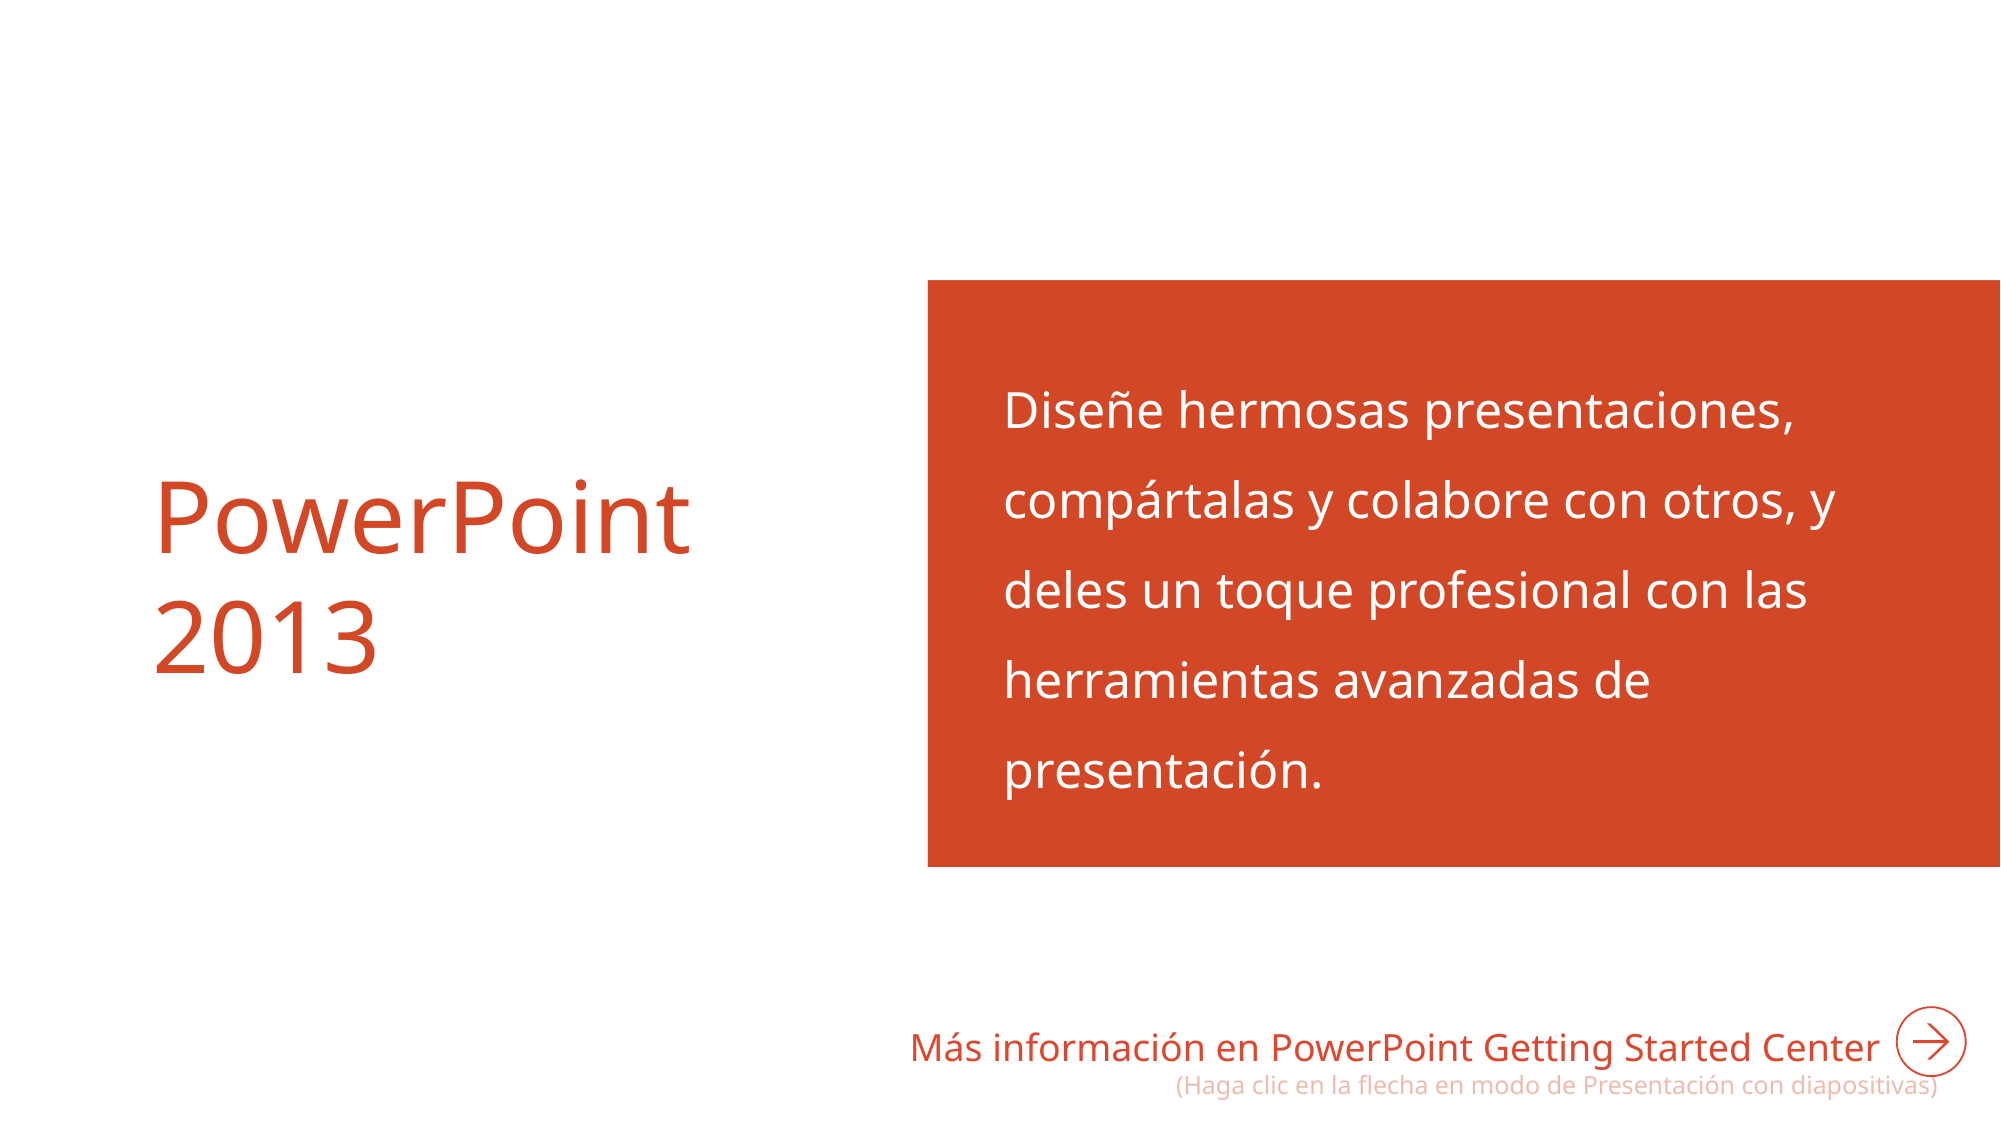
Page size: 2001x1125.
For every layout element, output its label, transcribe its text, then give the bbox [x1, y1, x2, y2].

text_box Más información en PowerPoint Getting Started Center [475, 958, 1896, 1112]
text_box [1896, 1005, 1968, 1079]
list Diseñe hermosas presentaciones, compártalas y colabore con otros, y deles un toque profesional con las herramientas avanzadas de presentación. [988, 394, 1951, 753]
title PowerPoint 2013 [137, 394, 878, 753]
text_box (Haga clic en la flecha en modo de Presentación con diapositivas) [1161, 1062, 1648, 1112]
